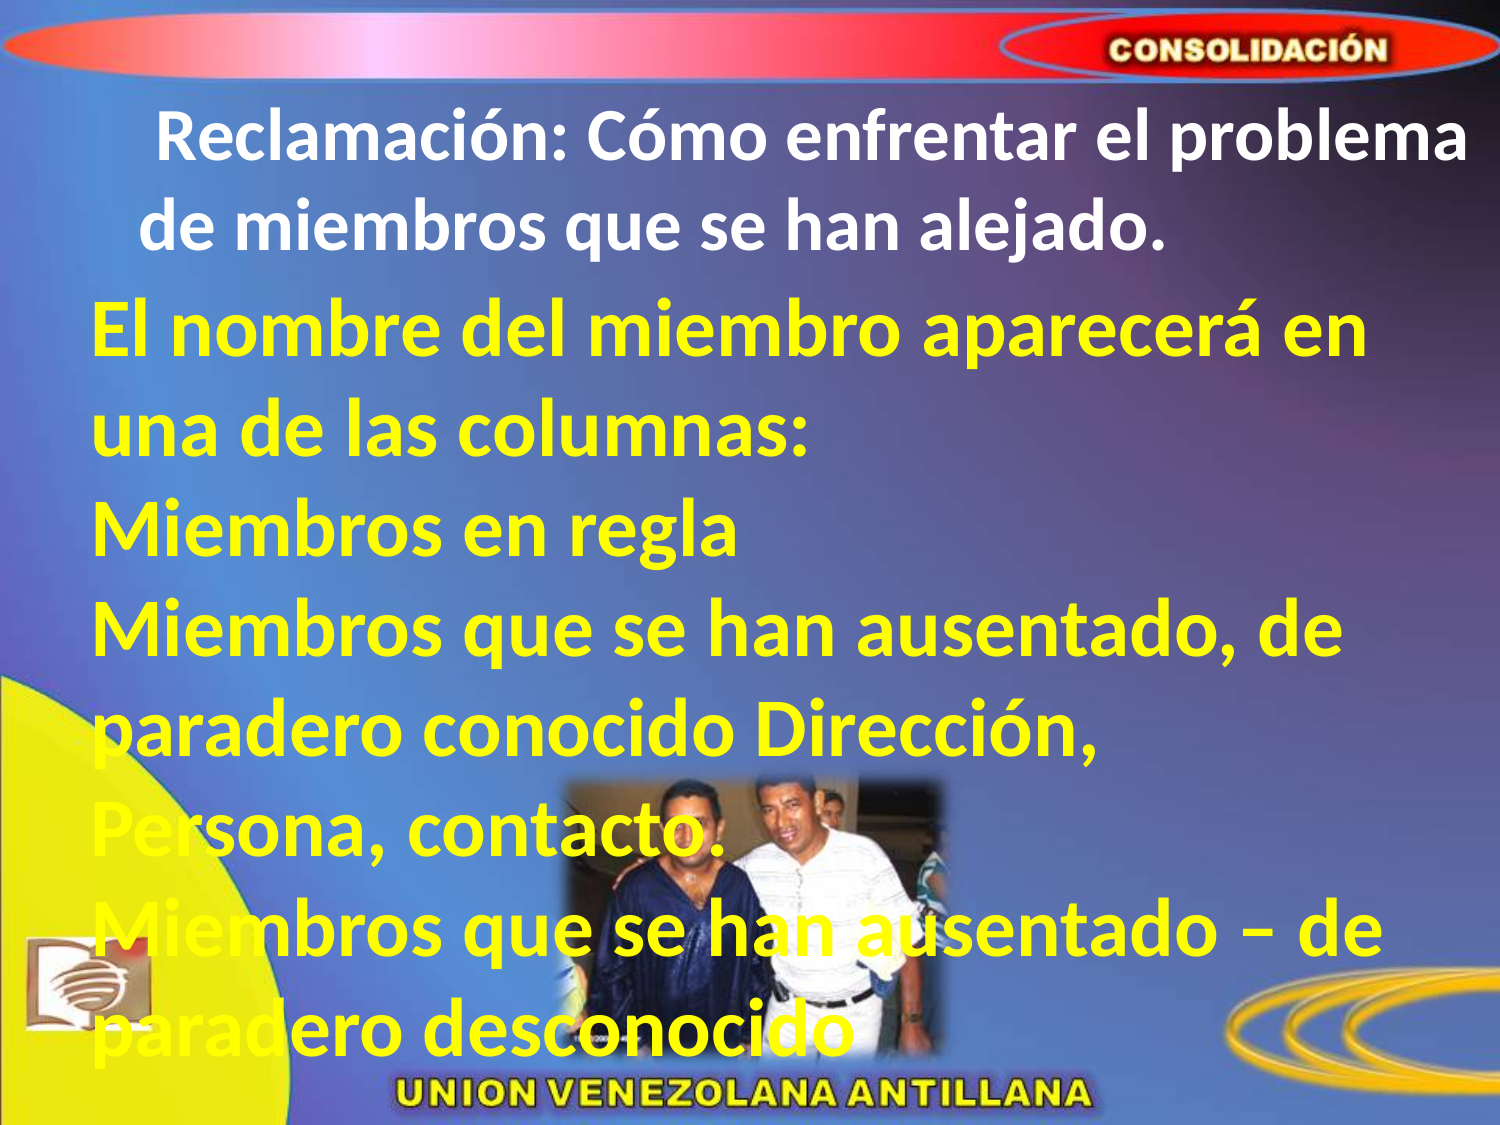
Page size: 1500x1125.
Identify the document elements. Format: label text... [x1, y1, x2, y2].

list El nombre del miembro aparecerá en una de las columnas: Miembros en regla Miembros que se han ausentado, de paradero conocido Dirección, Persona, contacto. Miembros que se han ausentado – de paradero desconocido [0, 270, 1430, 1008]
picture [0, 0, 1500, 1125]
title Reclamación: Cómo enfrentar el problema de miembros que se han alejado. [0, 82, 1489, 270]
